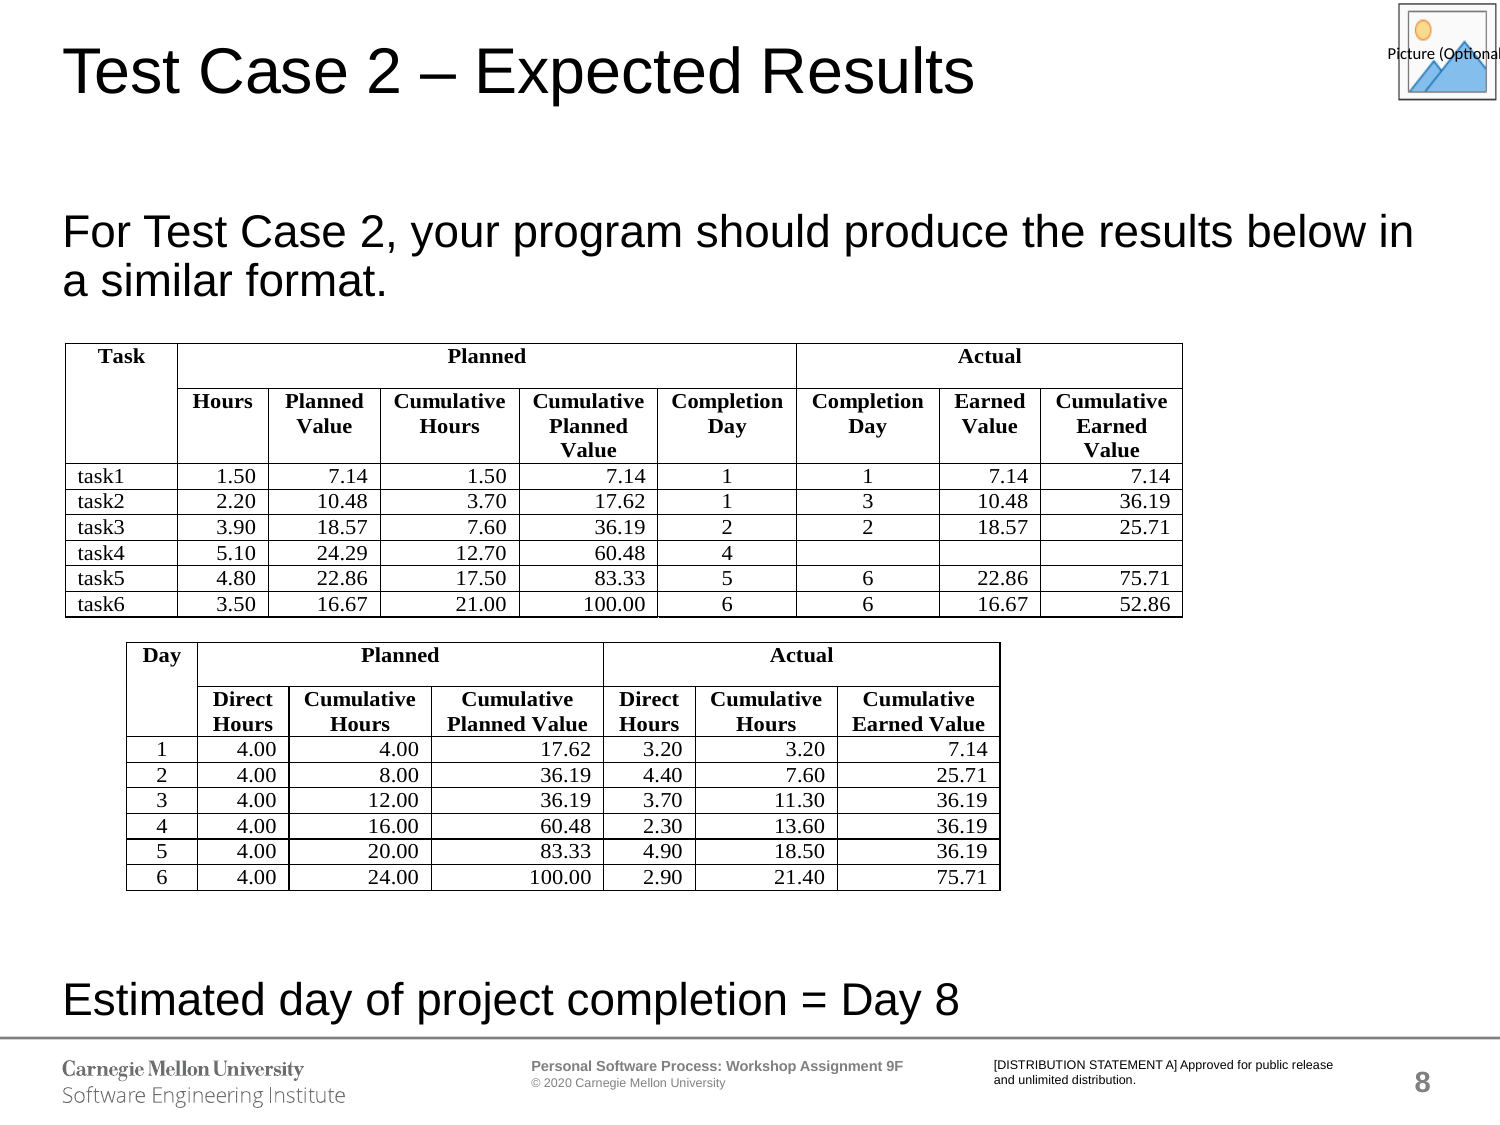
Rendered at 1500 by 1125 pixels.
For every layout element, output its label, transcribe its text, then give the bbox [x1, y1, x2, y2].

list For Test Case 2, your program should produce the results below in a similar format. Estimated day of project completion = Day 8 [62, 207, 1431, 1007]
picture [1394, 0, 1500, 105]
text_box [62, 342, 1233, 950]
title Test Case 2 – Expected Results [62, 37, 1338, 182]
